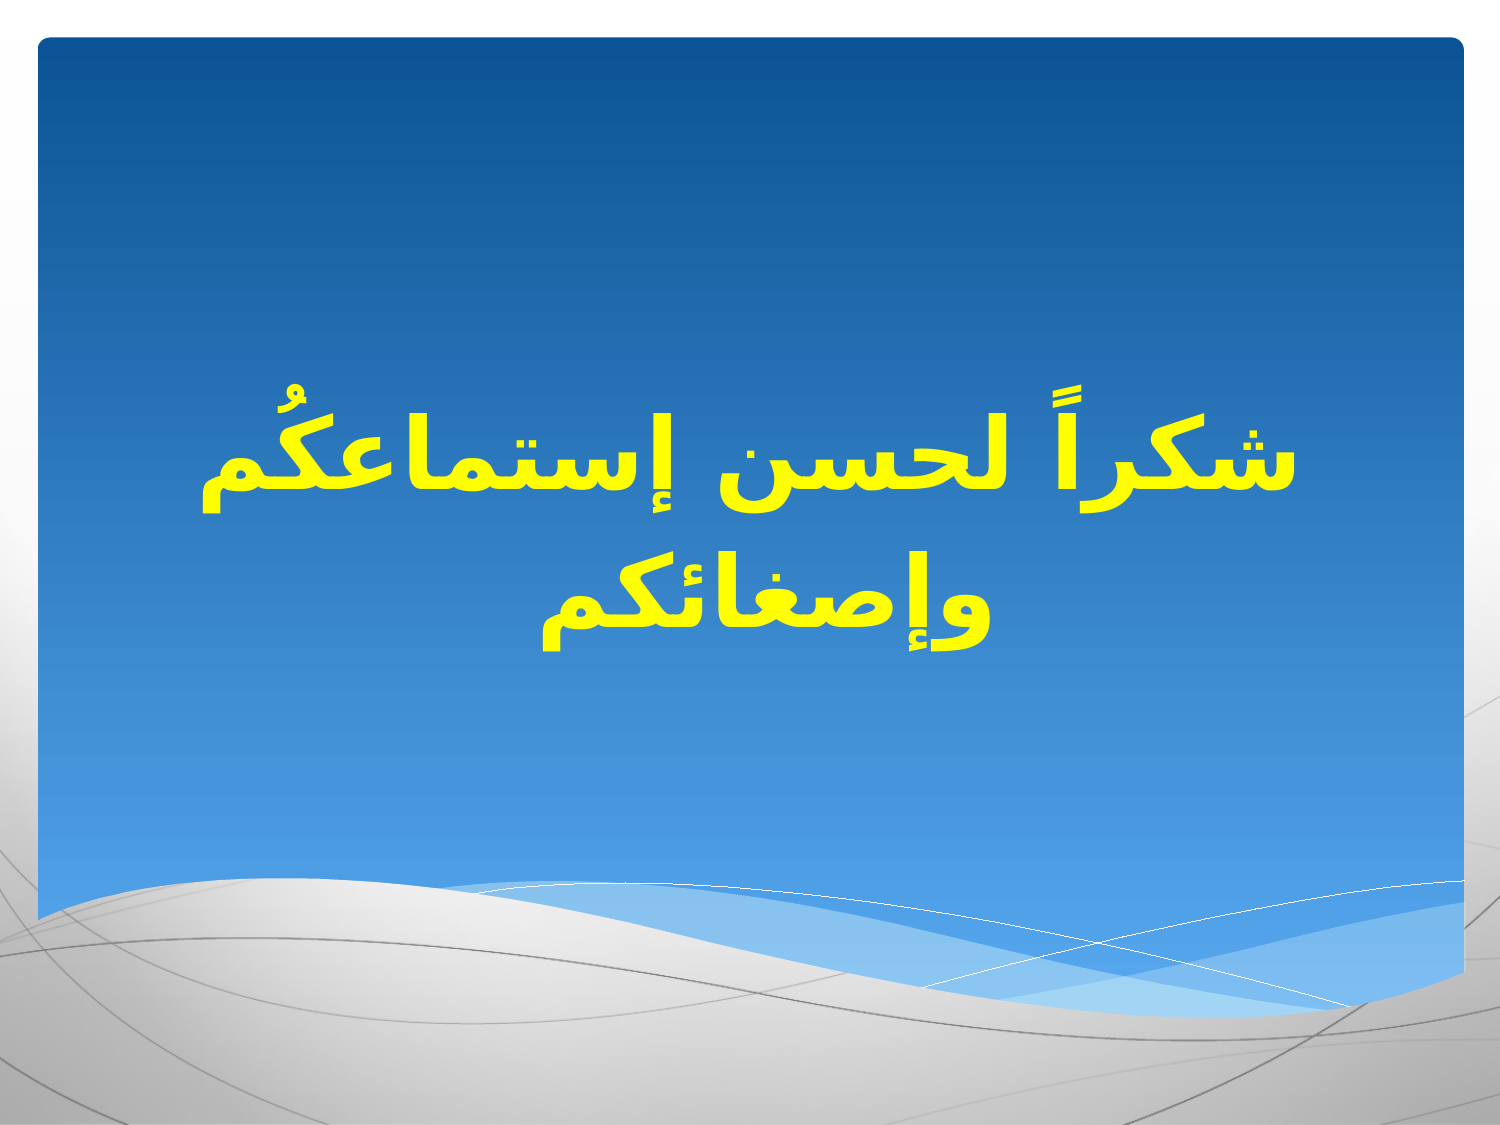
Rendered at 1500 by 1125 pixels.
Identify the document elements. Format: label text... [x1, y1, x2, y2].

subtitle شكراً لحسن إستماعكُم وإصغائكم [53, 66, 1447, 1071]
